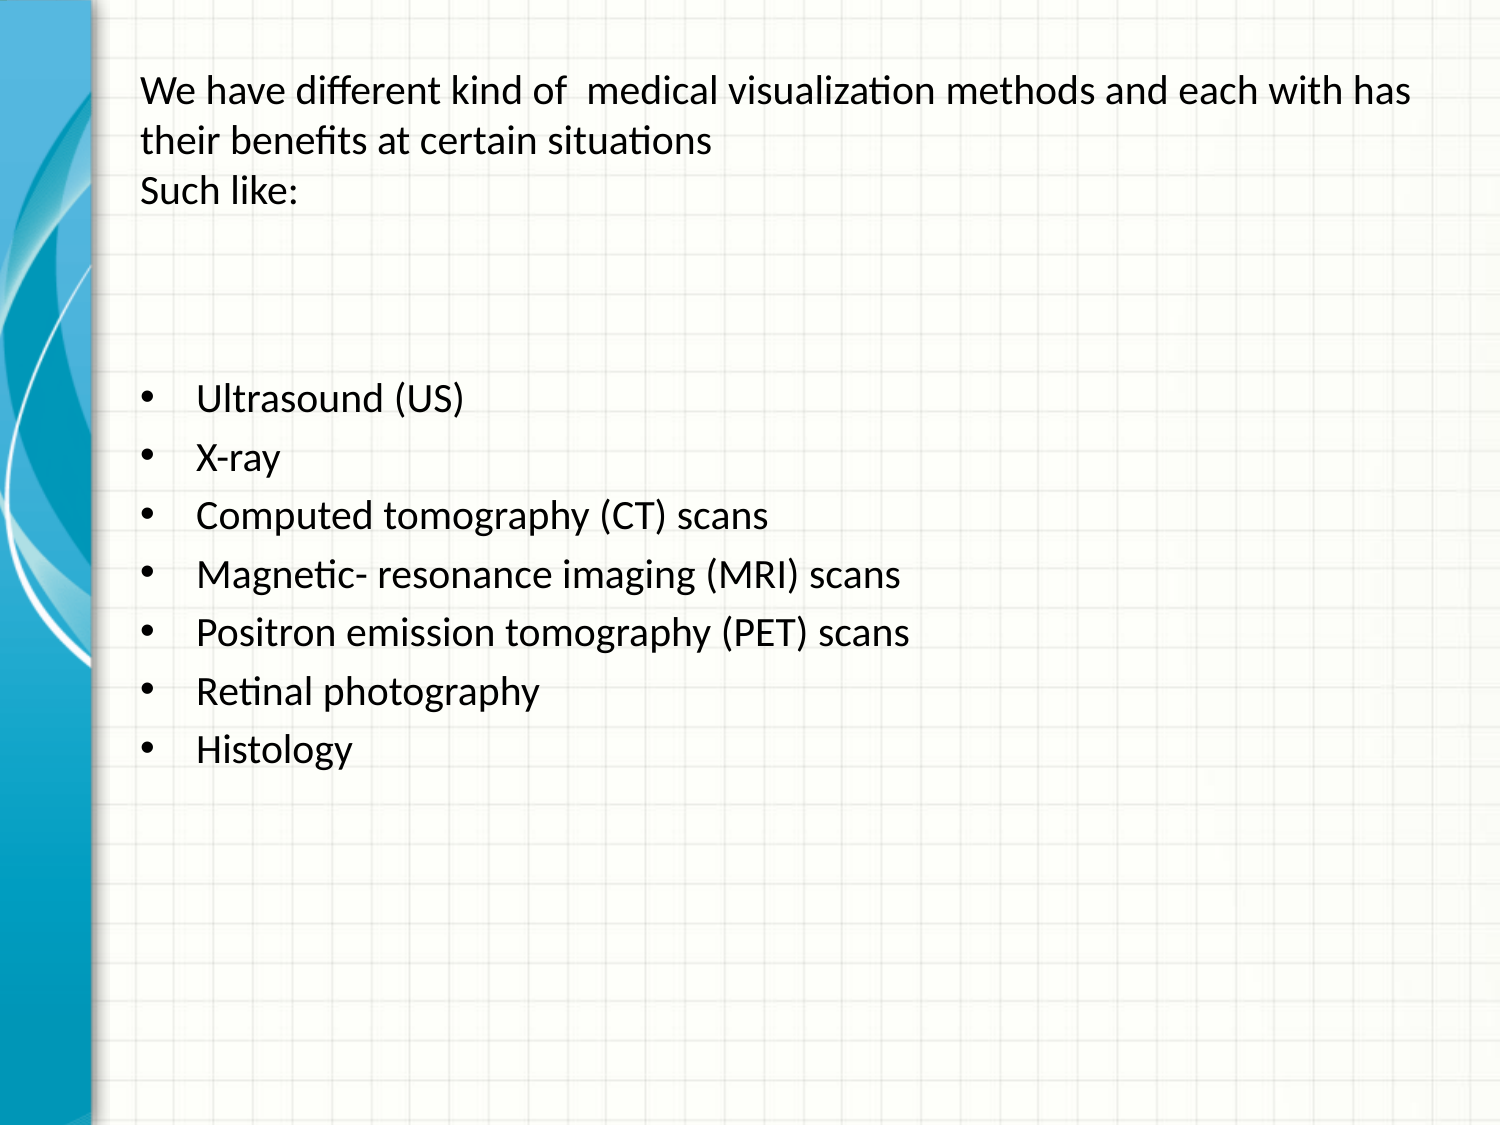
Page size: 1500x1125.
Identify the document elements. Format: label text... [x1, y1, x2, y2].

title We have different kind of medical visualization methods and each with has their benefits at certain situations Such like: [125, 44, 1450, 232]
list Ultrasound (US) X-ray Computed tomography (CT) scans Magnetic- resonance imaging (MRI) scans Positron emission tomography (PET) scans Retinal photography Histology [125, 261, 1450, 967]
picture [0, 0, 1500, 1125]
